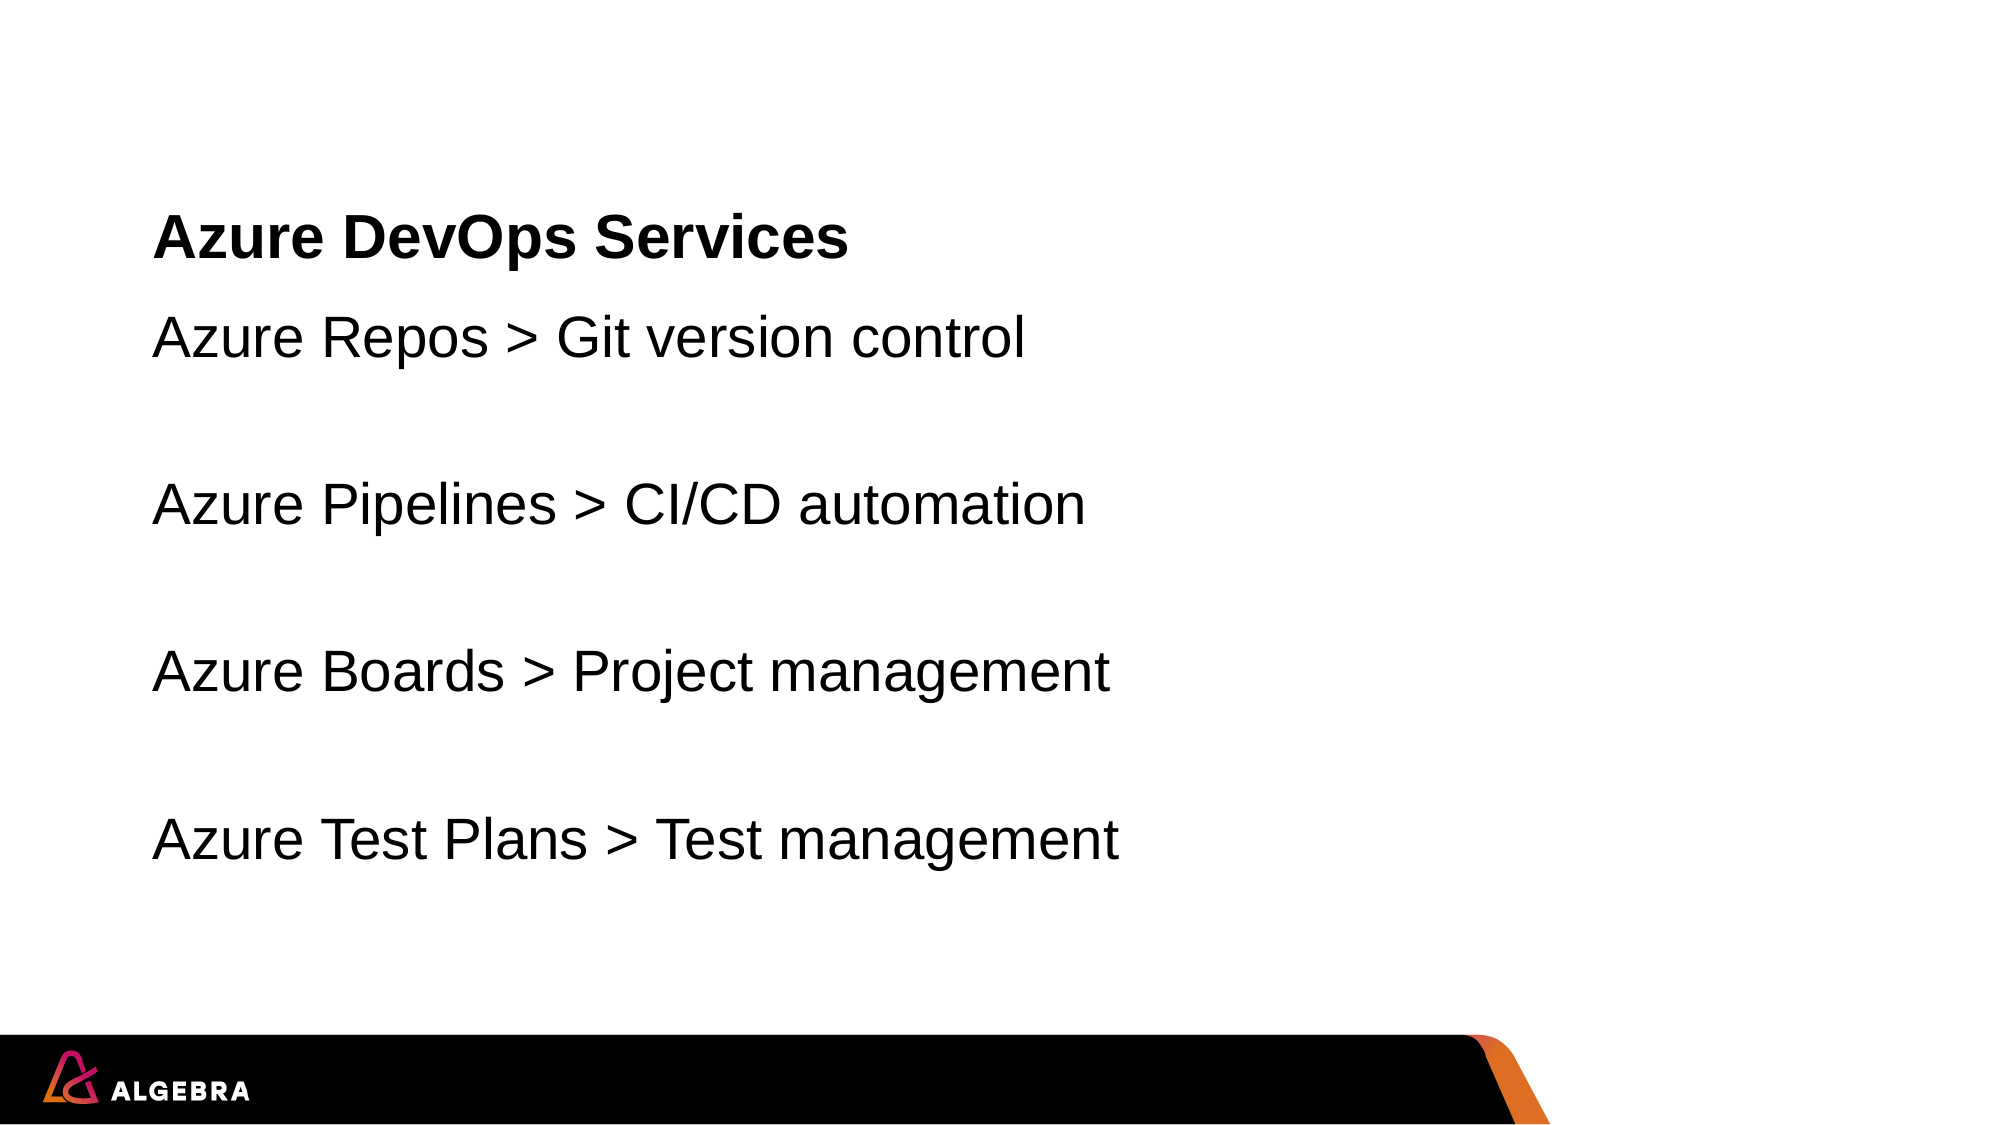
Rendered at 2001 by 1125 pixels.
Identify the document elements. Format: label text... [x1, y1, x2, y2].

picture [0, 1034, 1733, 1125]
list Azure Repos > Git version control Azure Pipelines > CI/CD automation Azure Boards > Project management Azure Test Plans > Test management [137, 299, 1863, 1014]
title Azure DevOps Services [137, 63, 1863, 281]
